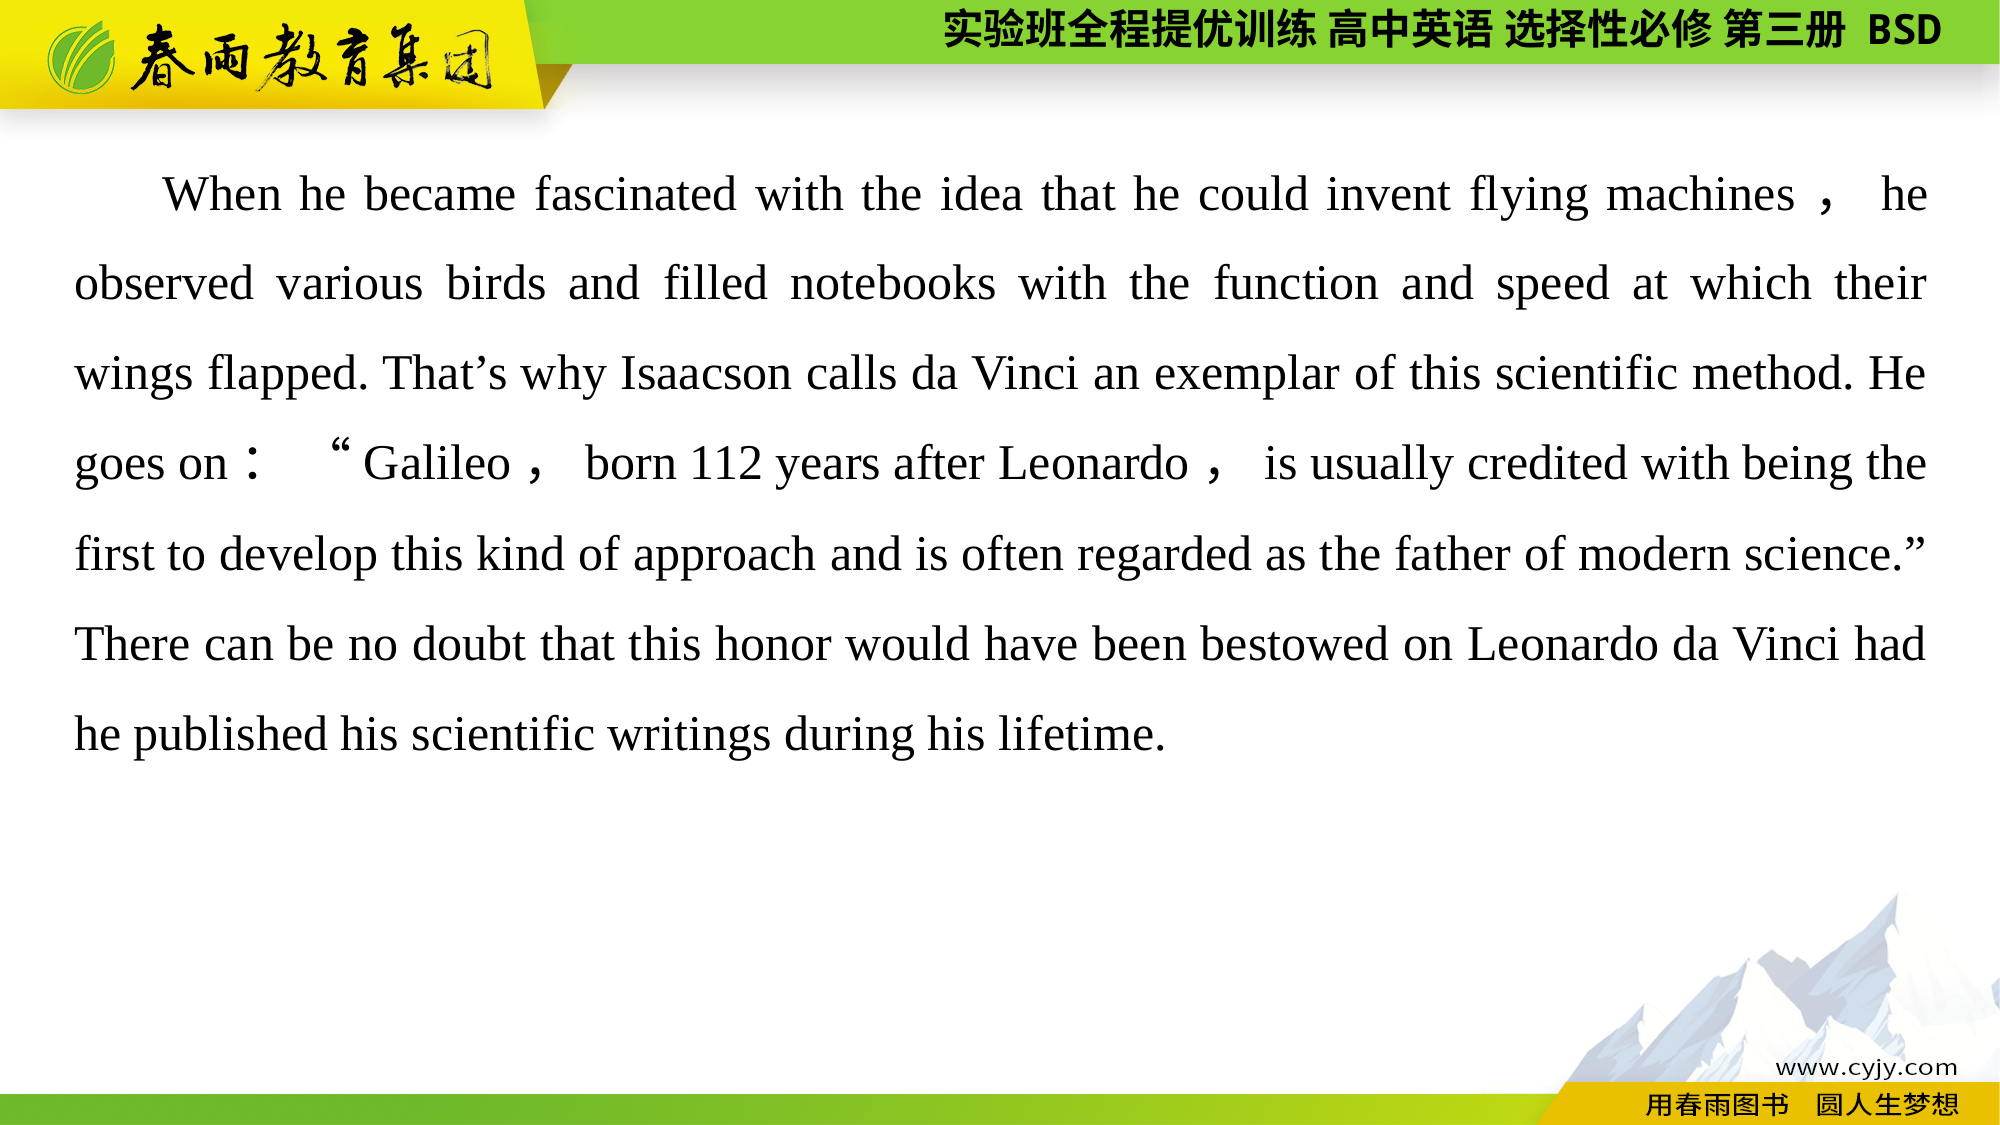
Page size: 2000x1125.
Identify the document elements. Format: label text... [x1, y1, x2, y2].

picture [0, 0, 2000, 1125]
list When he became fascinated with the idea that he could invent flying machines，he observed various birds and filled notebooks with the function and speed at which their wings flapped. That’s why Isaacson calls da Vinci an exemplar of this scientific method. He goes on： “Galileo，born 112 years after Leonardo，is usually credited with being the first to develop this kind of approach and is often regarded as the father of modern science.” There can be no doubt that this honor would have been bestowed on Leonardo da Vinci had he published his scientific writings during his lifetime. [59, 122, 1944, 763]
